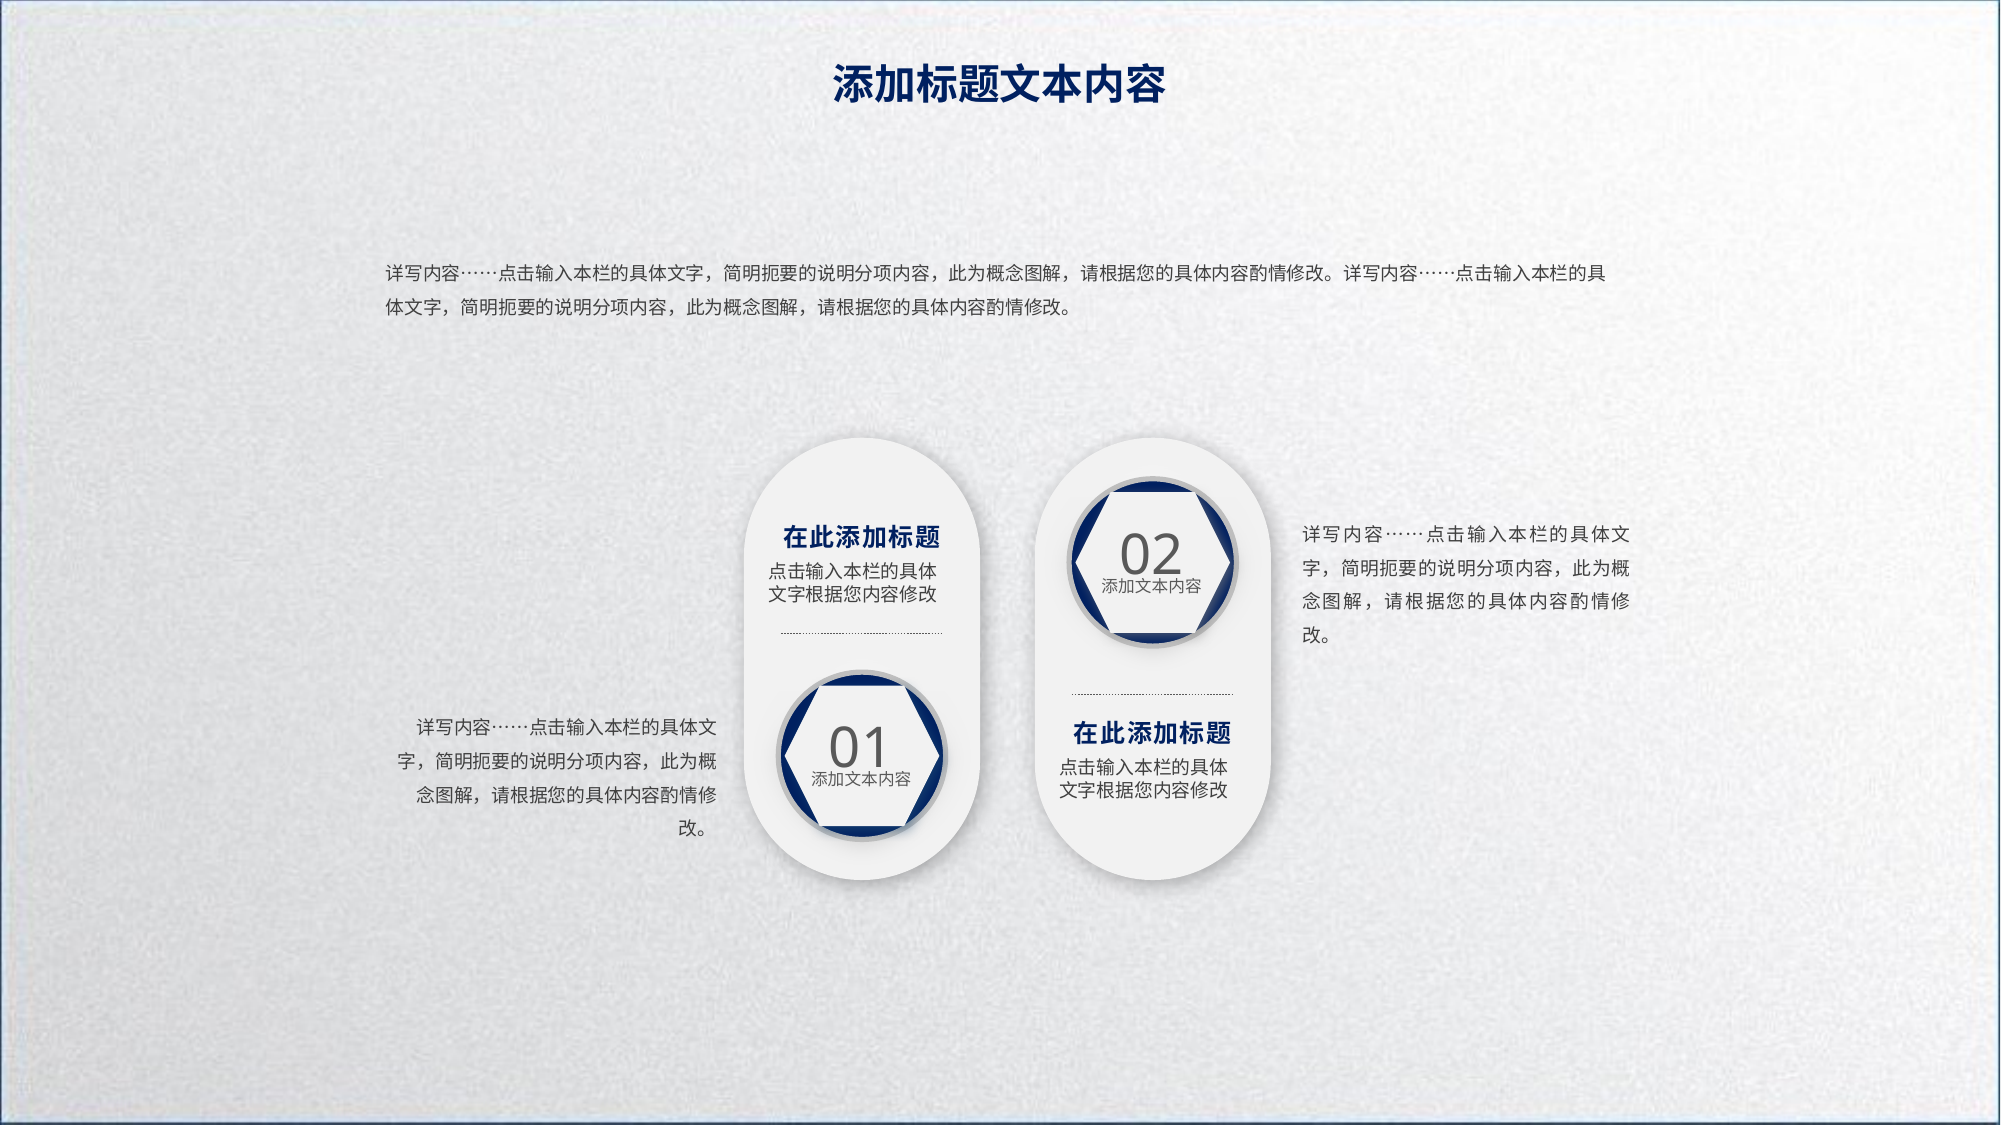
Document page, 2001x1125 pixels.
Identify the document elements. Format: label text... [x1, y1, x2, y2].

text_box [1037, 446, 1269, 679]
text_box 详写内容……点击输入本栏的具体文字，简明扼要的说明分项内容，此为概念图解，请根据您的具体内容酌情修改。 [1291, 505, 1642, 652]
text_box 添加标题文本内容 [710, 52, 1289, 114]
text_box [745, 514, 979, 614]
text_box [1046, 818, 1260, 883]
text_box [783, 703, 940, 818]
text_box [1036, 709, 1270, 810]
text_box [1106, 435, 1200, 445]
text_box 详写内容……点击输入本栏的具体文字，简明扼要的说明分项内容，此为概念图解，请根据您的具体内容酌情修改。详写内容……点击输入本栏的具体文字，简明扼要的说明分项内容，此为概念图解，请根据您的具体内容酌情修改。 [374, 245, 1626, 324]
picture [0, 0, 2001, 1125]
text_box [750, 435, 974, 512]
text_box [741, 550, 983, 767]
text_box [1032, 679, 1273, 712]
text_box 详写内容……点击输入本栏的具体文字，简明扼要的说明分项内容，此为概念图解，请根据您的具体内容酌情修改。 [377, 698, 728, 846]
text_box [746, 640, 978, 872]
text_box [1073, 510, 1230, 625]
